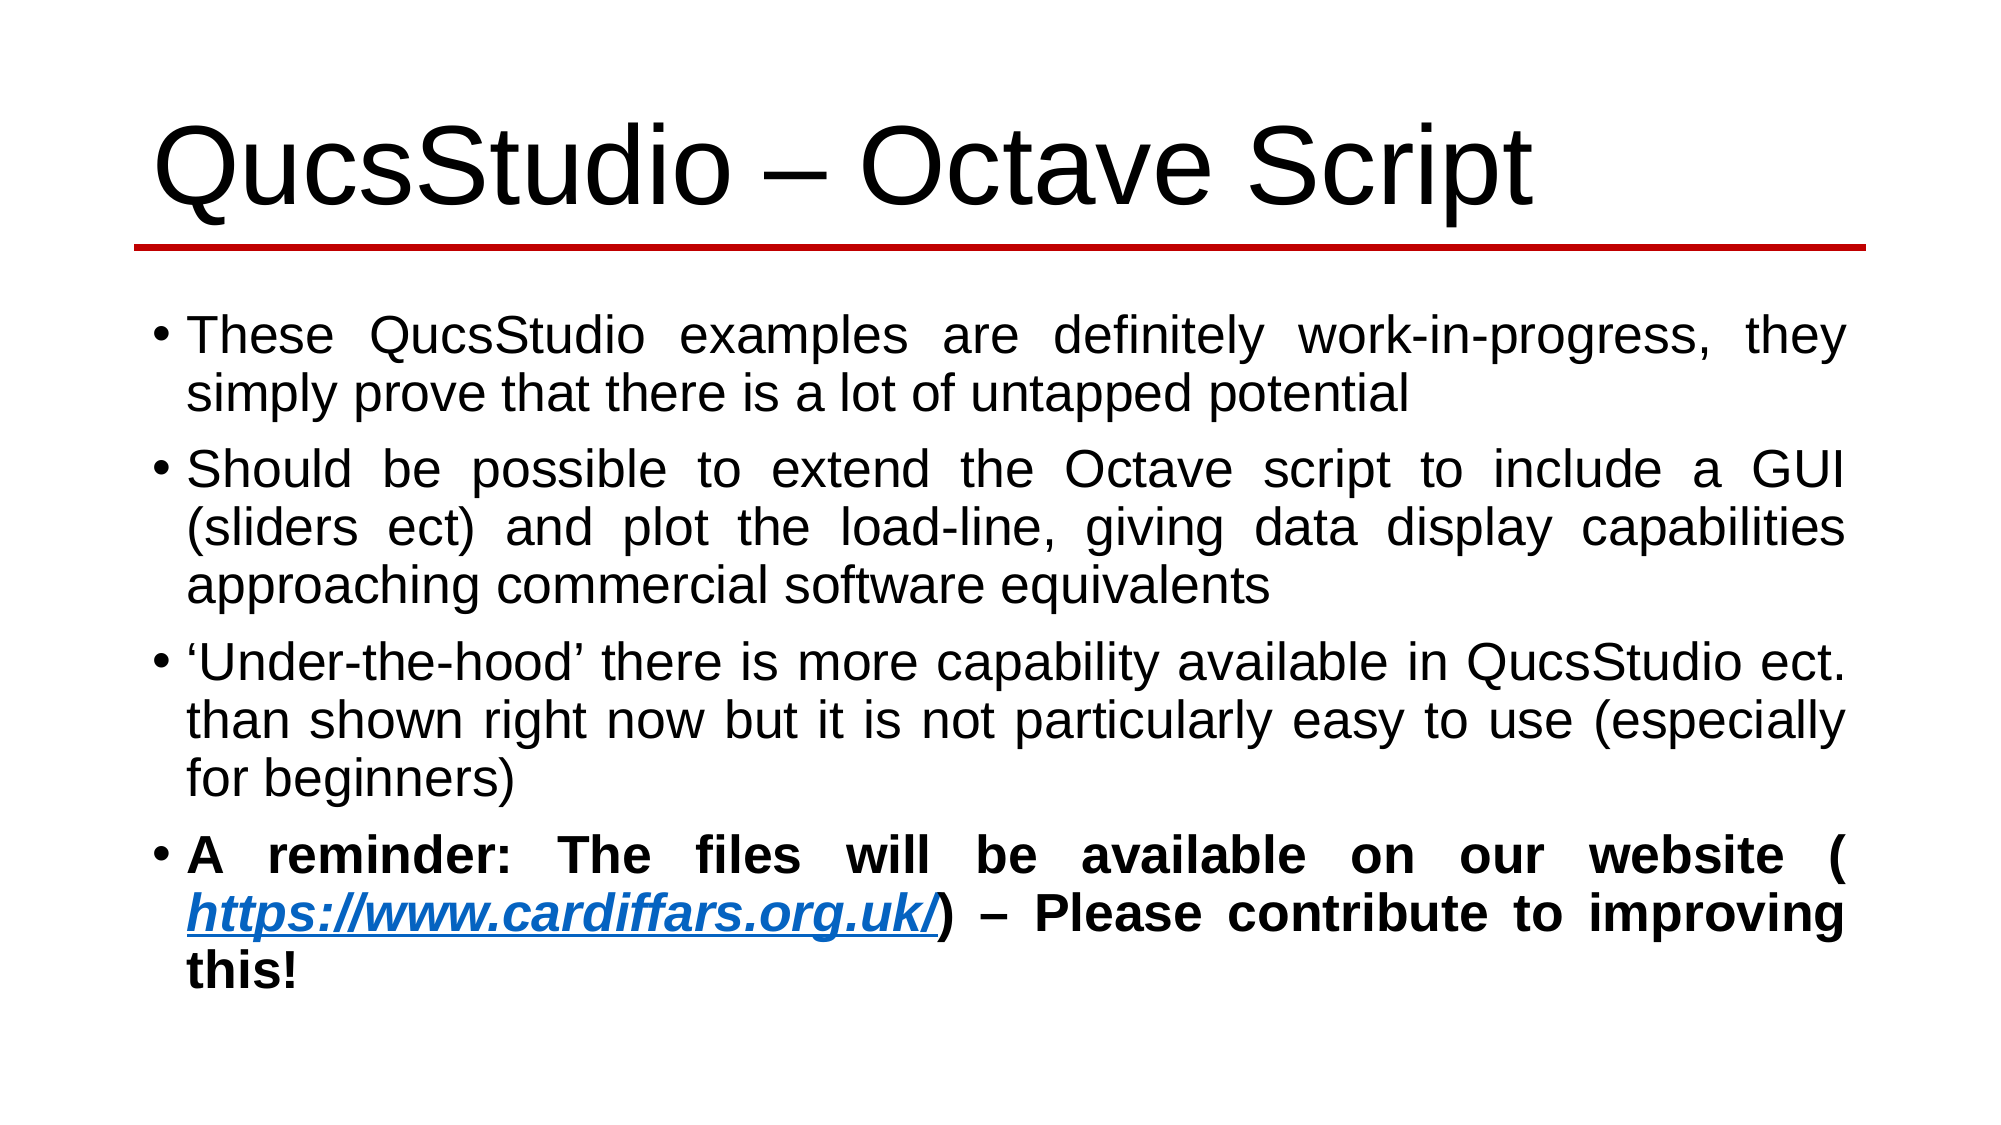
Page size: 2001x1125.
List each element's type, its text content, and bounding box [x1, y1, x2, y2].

title QucsStudio – Octave Script [137, 59, 1863, 278]
list These QucsStudio examples are definitely work-in-progress, they simply prove that there is a lot of untapped potential Should be possible to extend the Octave script to include a GUI (sliders ect) and plot the load-line, giving data display capabilities approaching commercial software equivalents ‘Under-the-hood’ there is more capability available in QucsStudio ect. than shown right now but it is not particularly easy to use (especially for beginners) A reminder: The files will be available on our website (https://www.cardiffars.org.uk/) – Please contribute to improving this! [137, 299, 1863, 1014]
